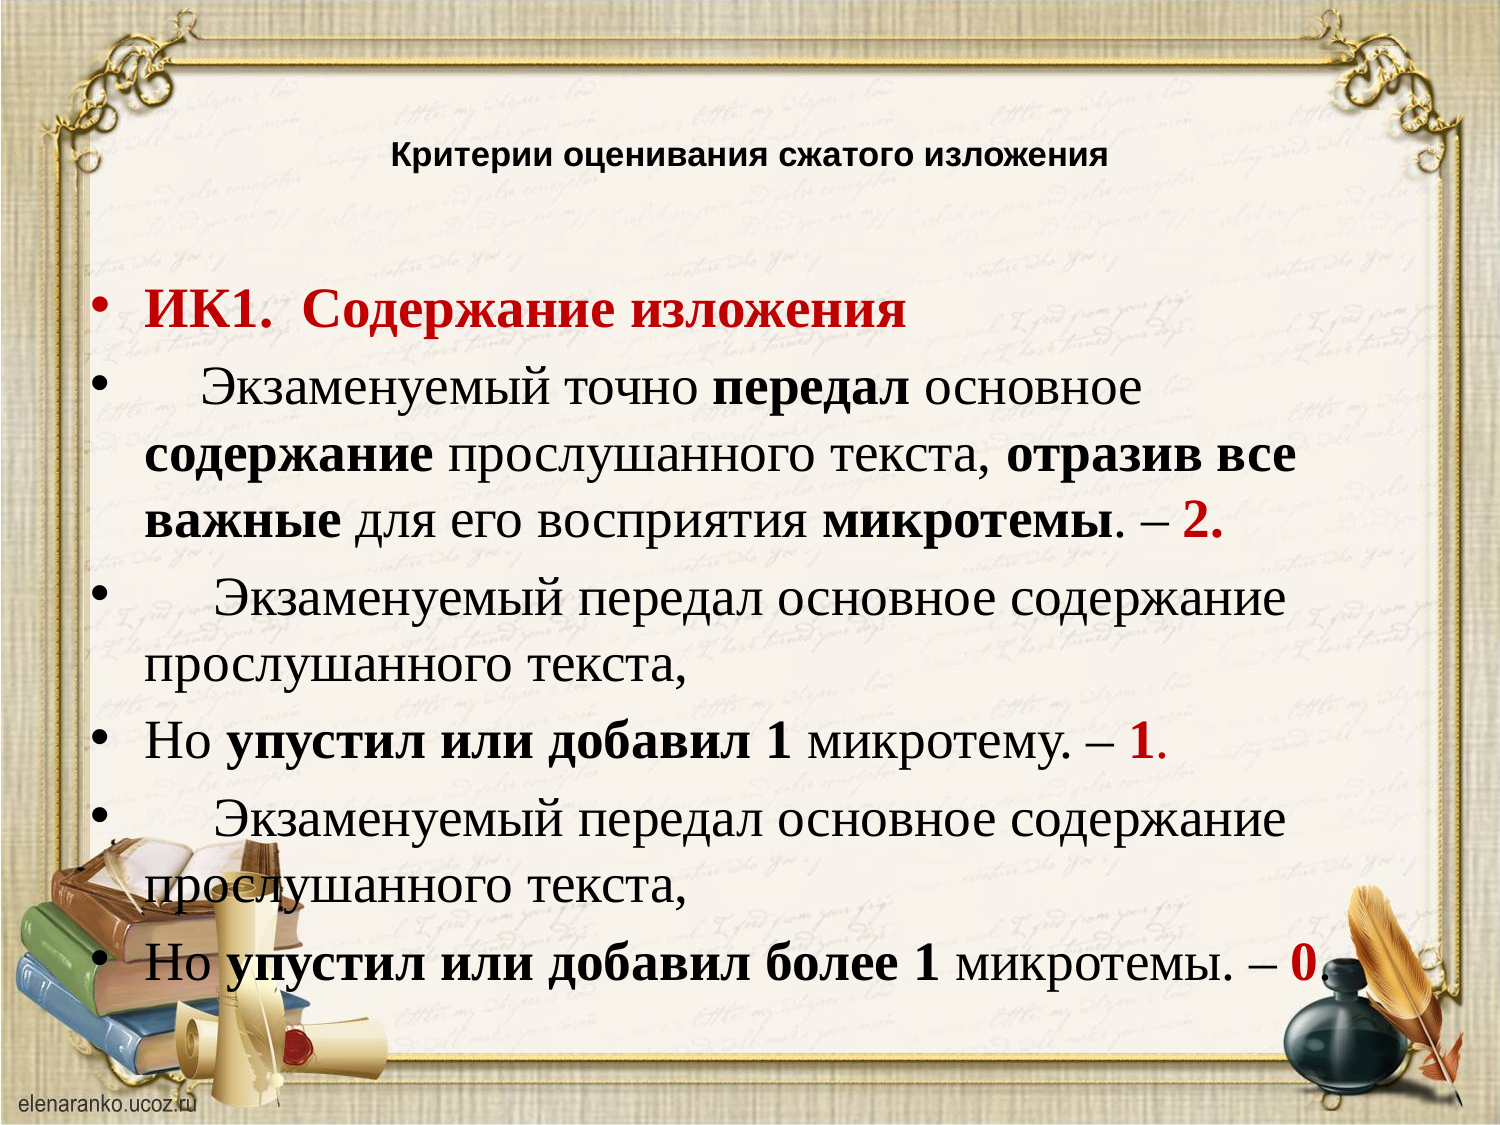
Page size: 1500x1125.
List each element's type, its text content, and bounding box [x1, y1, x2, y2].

picture [0, 0, 1500, 1125]
list ИК1. Содержание изложения Экзаменуемый точно передал основное содержание прослушанного текста, отразив все важные для его восприятия микротемы. – 2. Экзаменуемый передал основное содержание прослушанного текста, Но упустил или добавил 1 микротему. – 1. Экзаменуемый передал основное содержание прослушанного текста, Но упустил или добавил более 1 микротемы. – 0. [75, 262, 1425, 1005]
title Критерии оценивания сжатого изложения [75, 82, 1425, 233]
